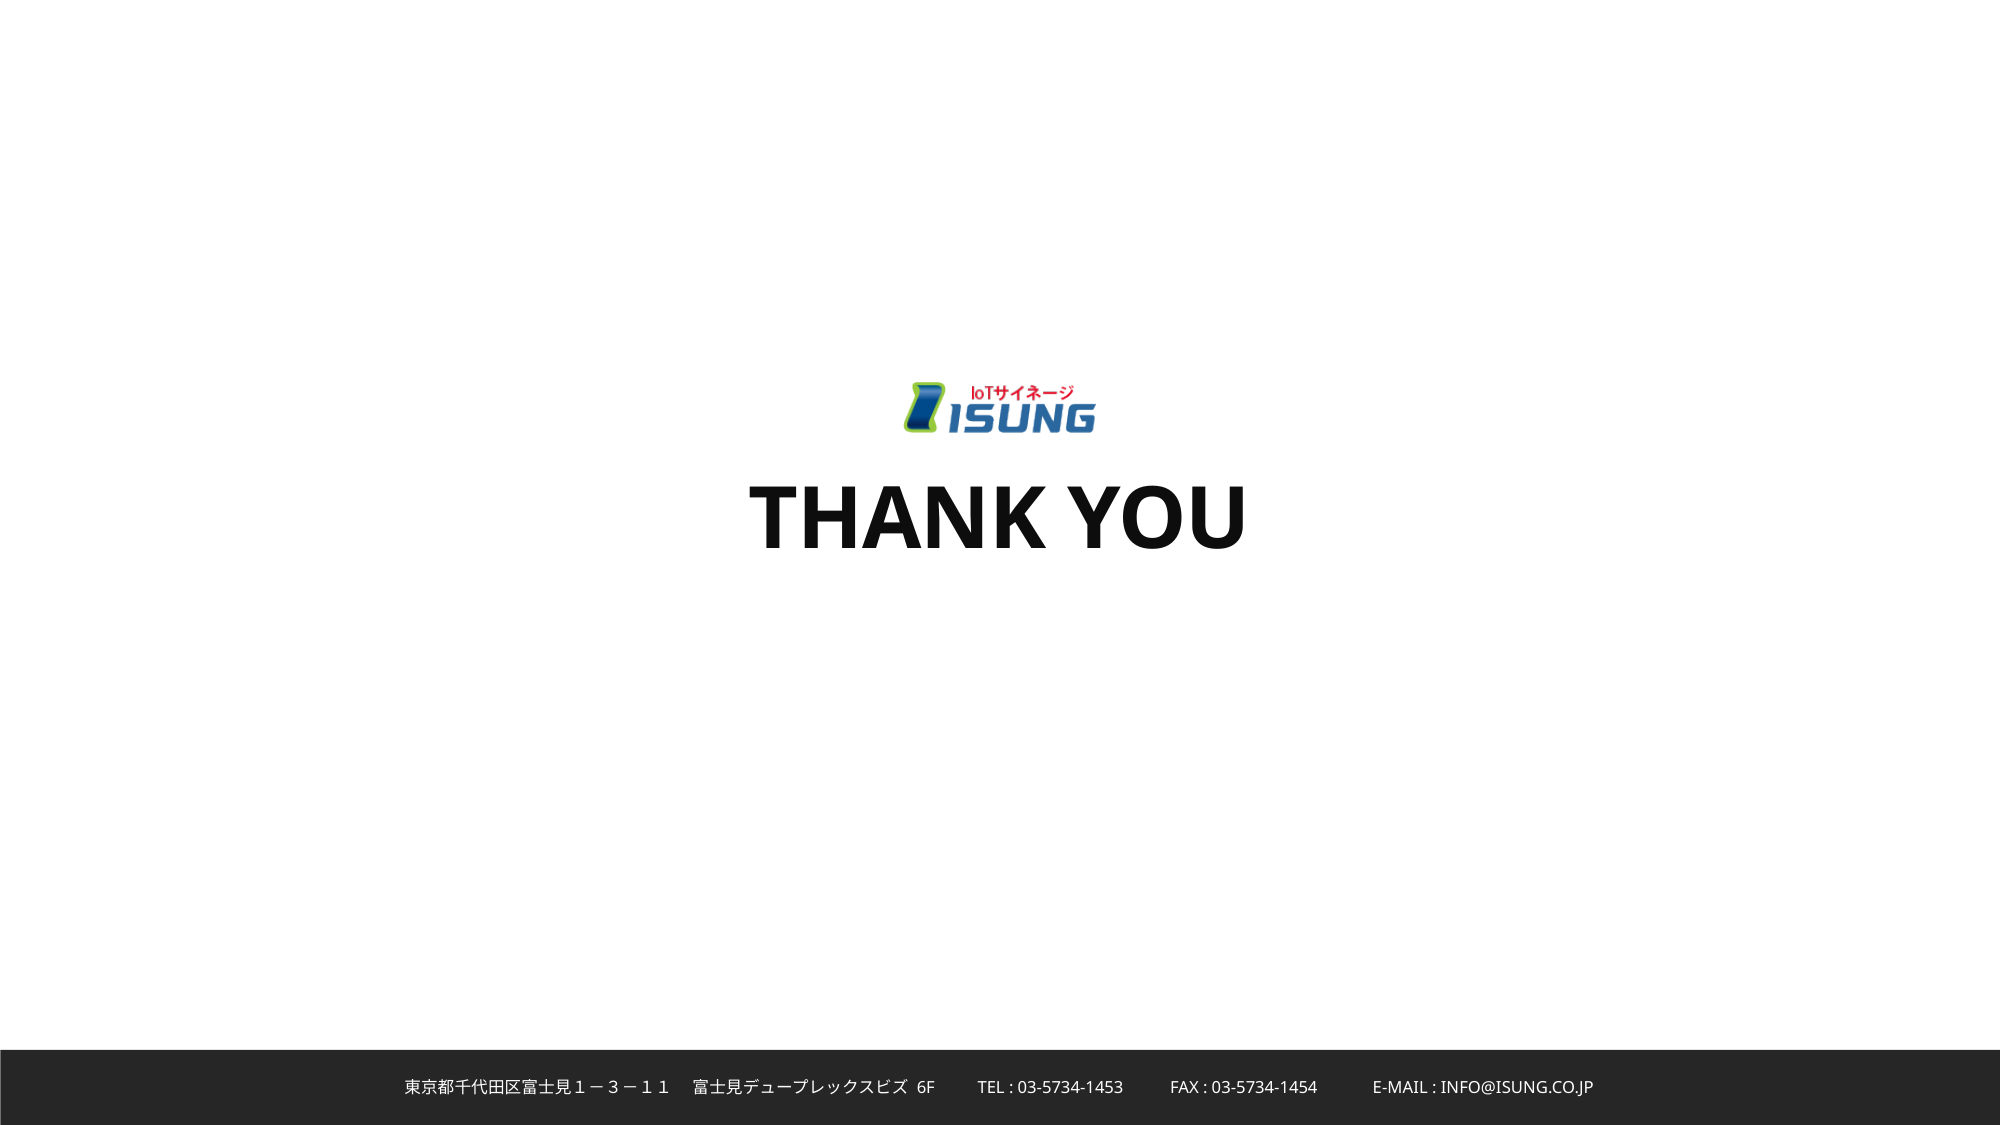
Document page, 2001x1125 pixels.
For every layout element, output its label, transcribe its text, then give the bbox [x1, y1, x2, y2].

text_box THANK YOU [624, 466, 1376, 575]
picture [903, 381, 1097, 434]
text_box 東京都千代田区富士見１－３－１１ 富士見デュープレックスビズ 6F TEL : 03-5734-1453 FAX : 03-5734-1454 E-Mail : info@isung.co.jp [0, 1067, 2000, 1110]
